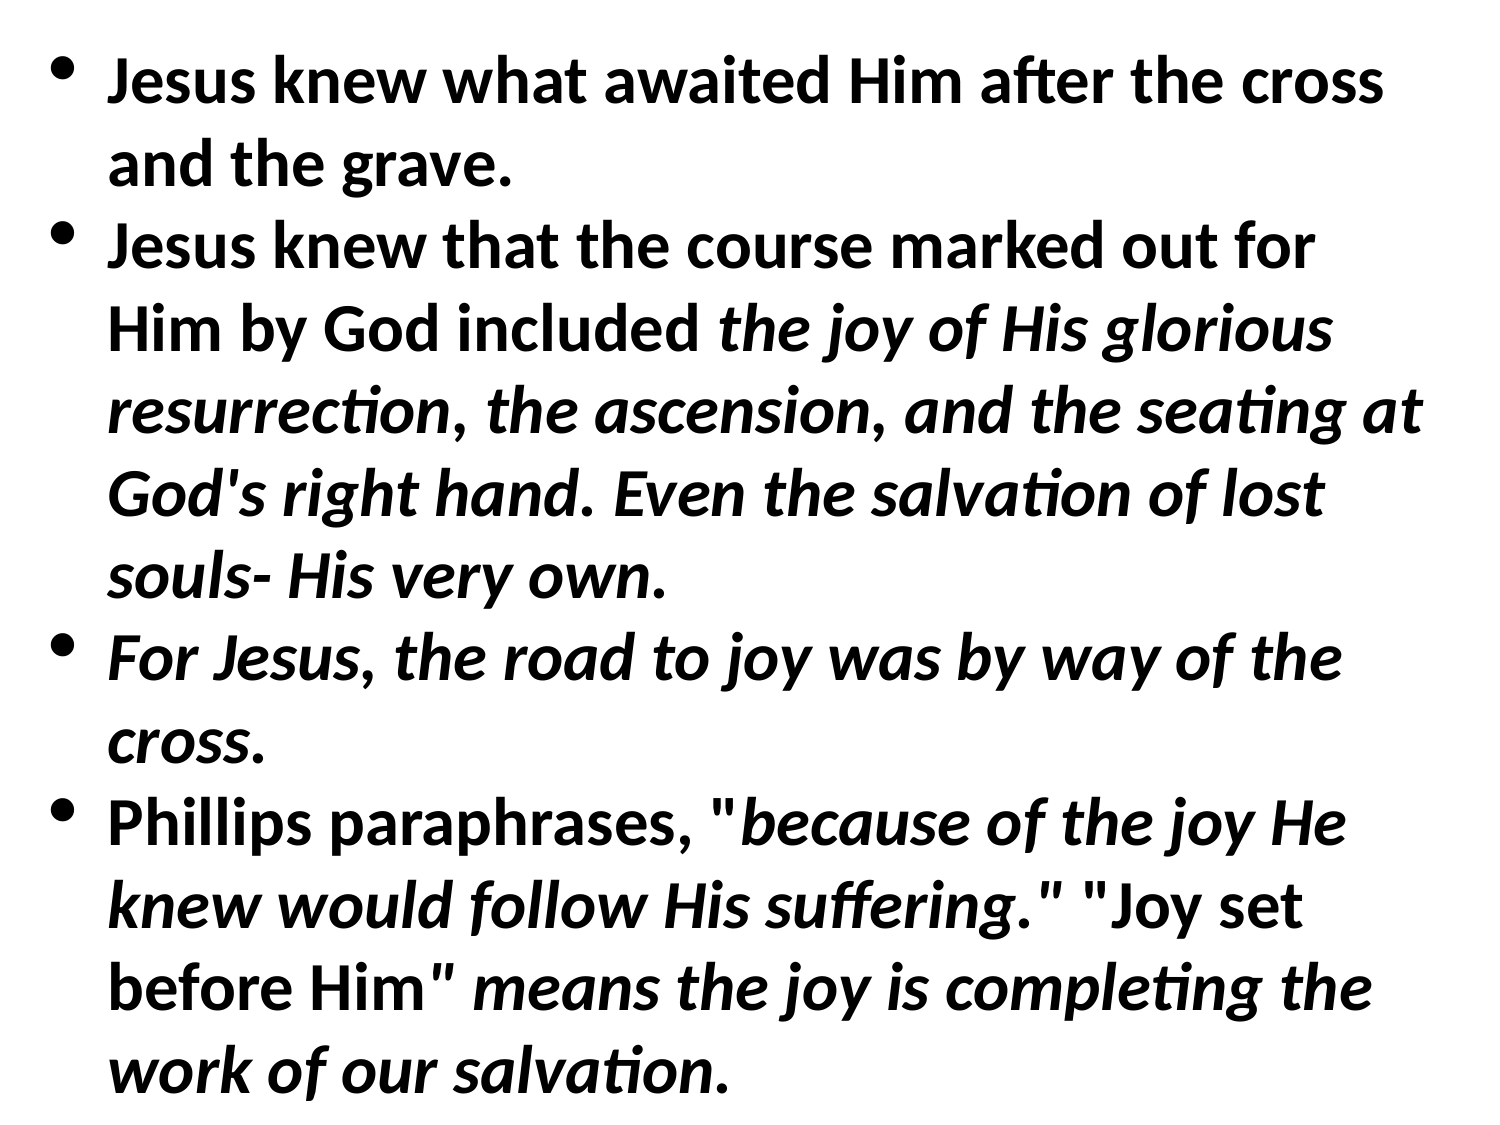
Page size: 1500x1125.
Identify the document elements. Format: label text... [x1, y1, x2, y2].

text_box Jesus knew what awaited Him after the cross and the grave. Jesus knew that the course marked out for Him by God included the joy of His glorious resurrection, the ascension, and the seating at God's right hand. Even the salvation of lost souls- His very own. For Jesus, the road to joy was by way of the cross. Phillips paraphrases, "because of the joy He knew would follow His suffering." "Joy set before Him" means the joy is completing the work of our salvation. [36, 27, 1454, 1115]
